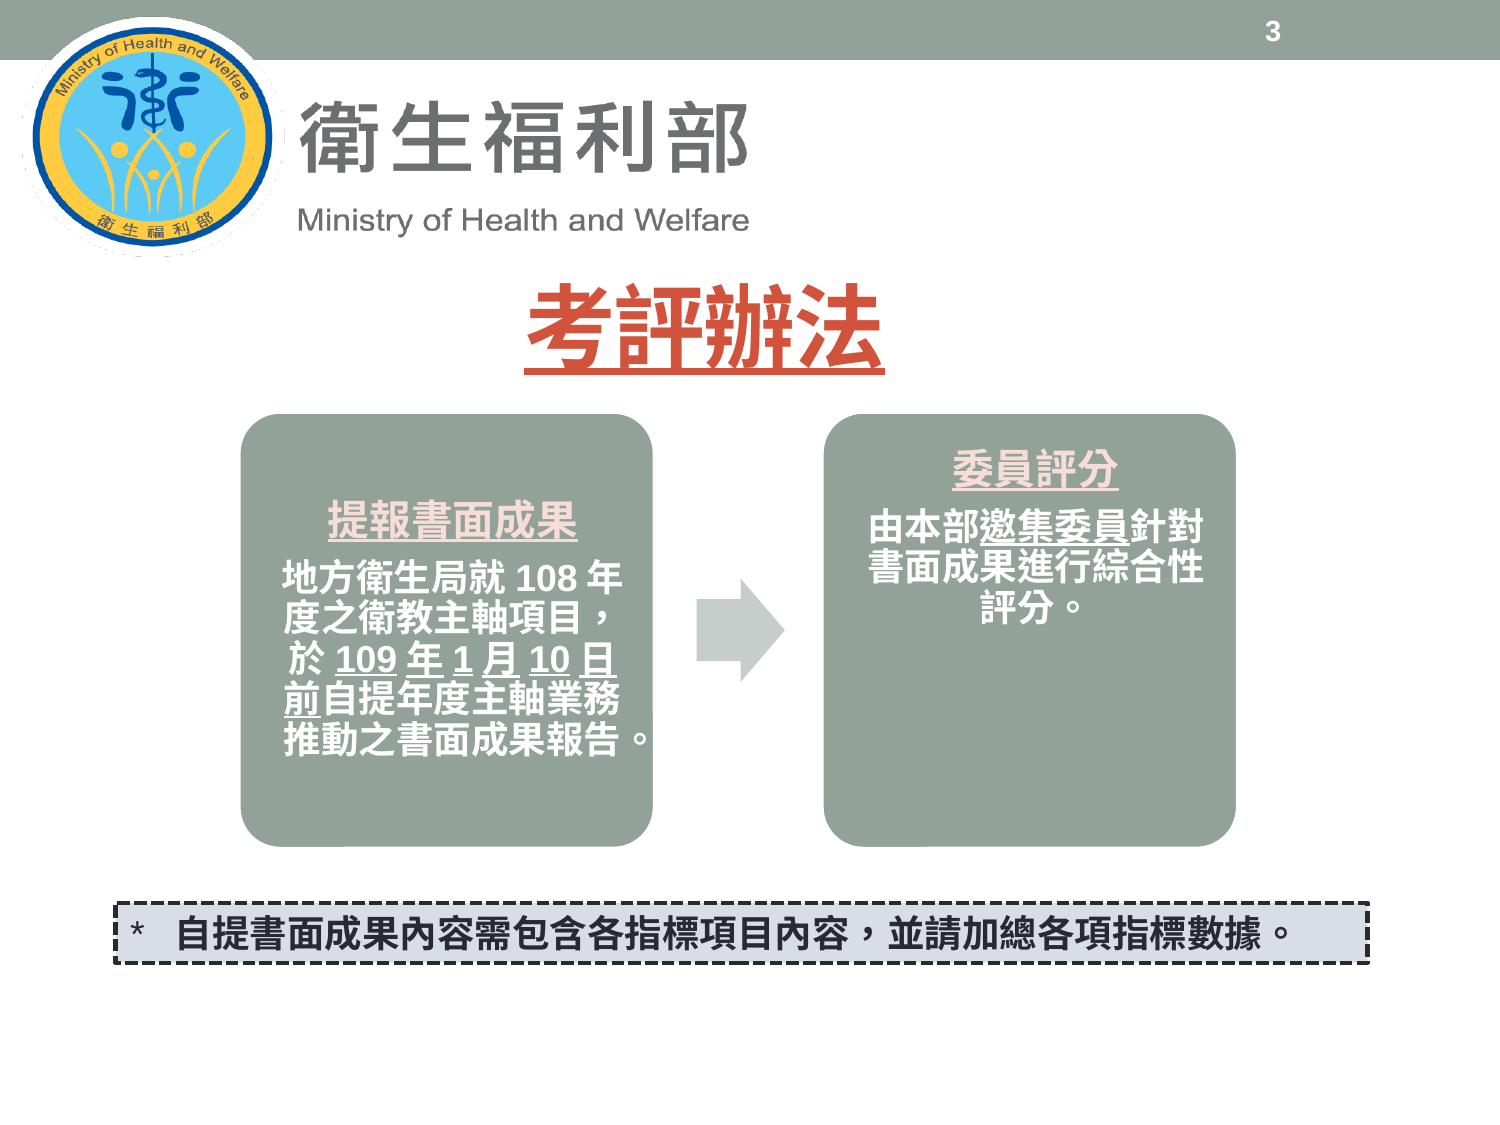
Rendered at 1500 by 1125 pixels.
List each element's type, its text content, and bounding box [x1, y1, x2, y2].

text_box * 自提書面成果內容需包含各指標項目內容，並請加總各項指標數據。 [1247, 902, 1368, 963]
title 考評辦法 [301, 243, 1069, 293]
slide_number 3 [1250, 3, 1425, 57]
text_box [237, 296, 1239, 964]
picture [0, 7, 810, 266]
text_box * 自提書面成果內容需包含各指標項目內容，並請加總各項指標數據。 [115, 902, 235, 963]
